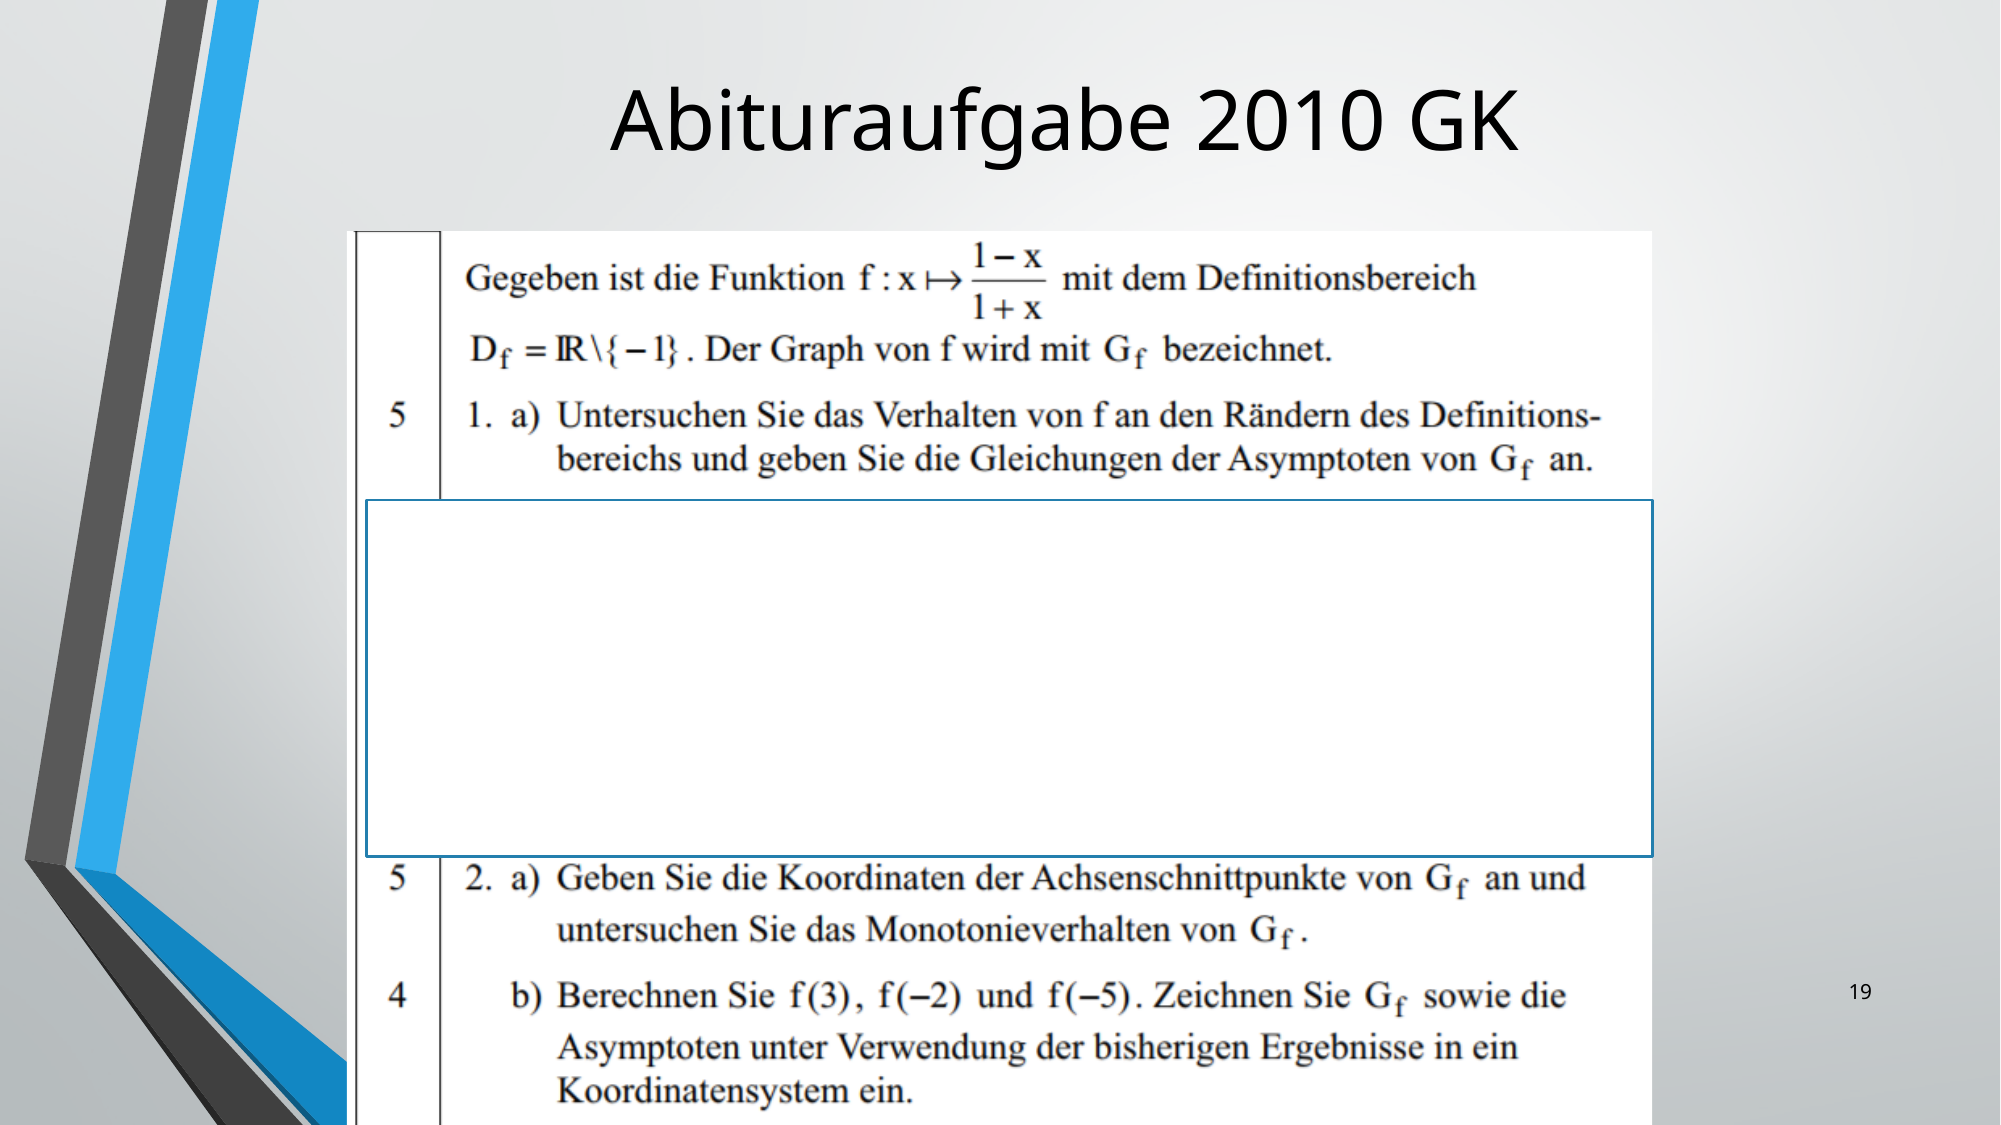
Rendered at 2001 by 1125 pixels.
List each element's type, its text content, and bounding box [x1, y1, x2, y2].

slide_number 19 [1796, 962, 1887, 1023]
title Abituraufgabe 2010 GK [243, 0, 1887, 261]
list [346, 230, 1653, 1125]
